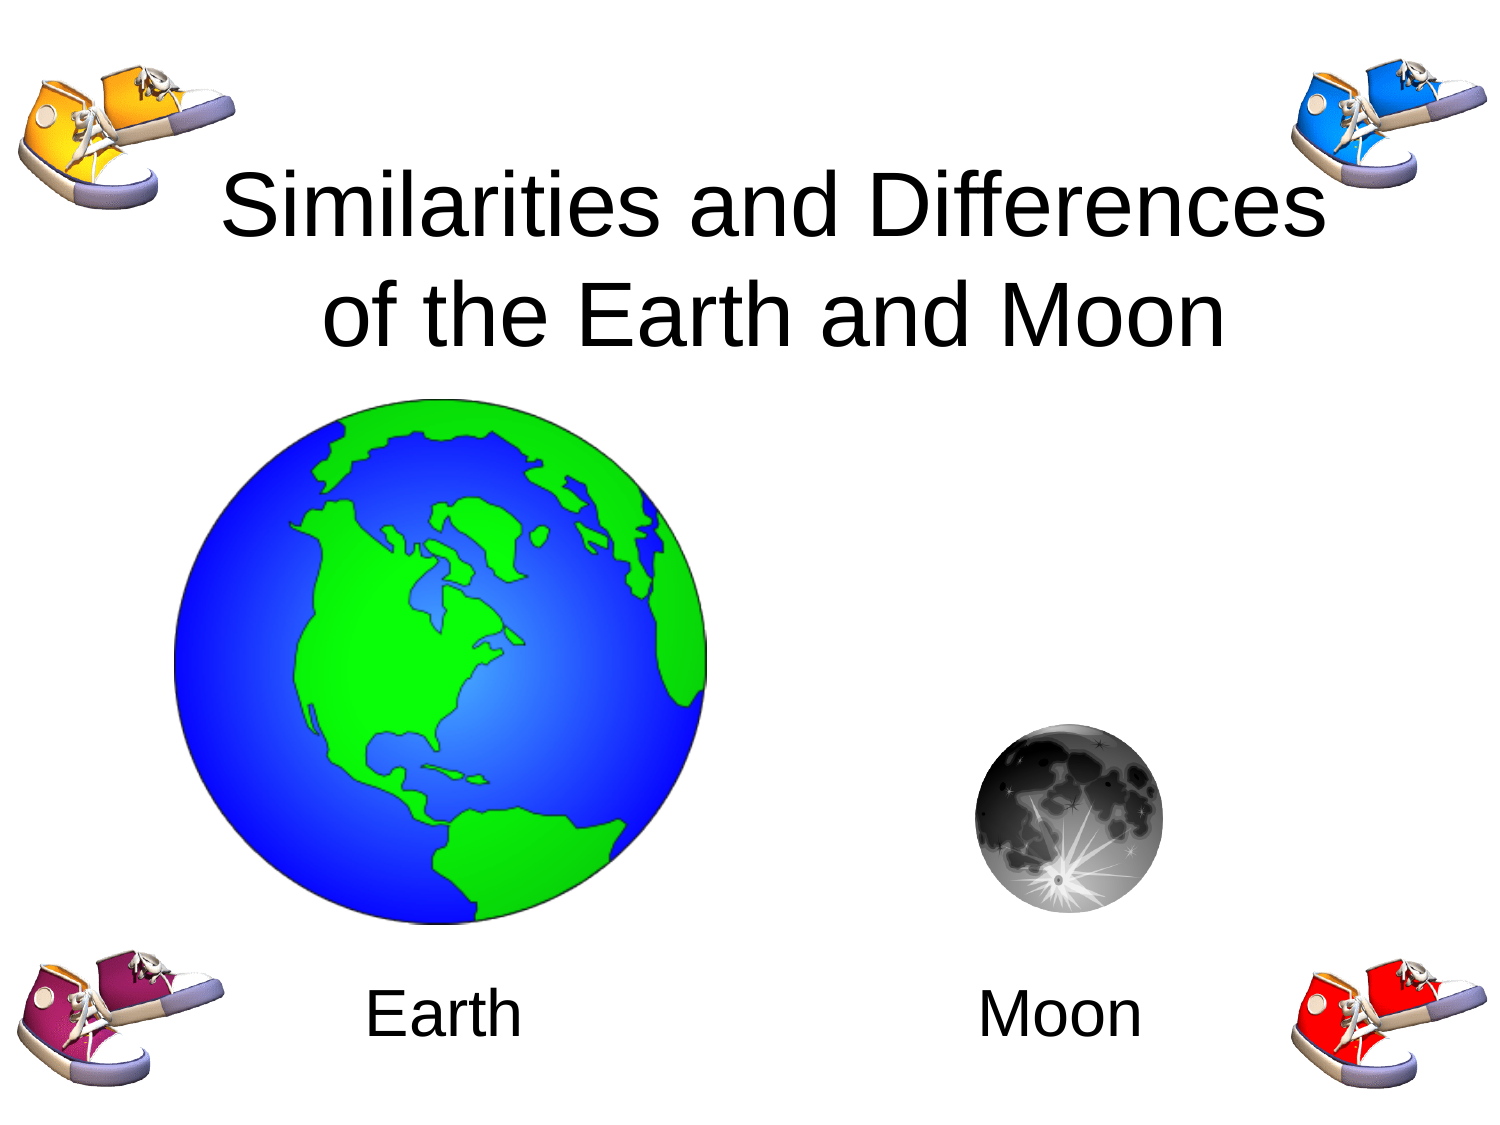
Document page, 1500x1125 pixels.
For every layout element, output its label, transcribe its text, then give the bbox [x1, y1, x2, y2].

text_box Moon [962, 962, 1275, 1058]
text_box Earth [349, 962, 638, 1058]
text_box Similarities and Differences of the Earth and Moon [187, 137, 1363, 373]
picture [974, 724, 1163, 913]
picture [0, 0, 250, 250]
picture [0, 399, 707, 1125]
picture [1275, 899, 1500, 1125]
picture [1275, 0, 1500, 225]
